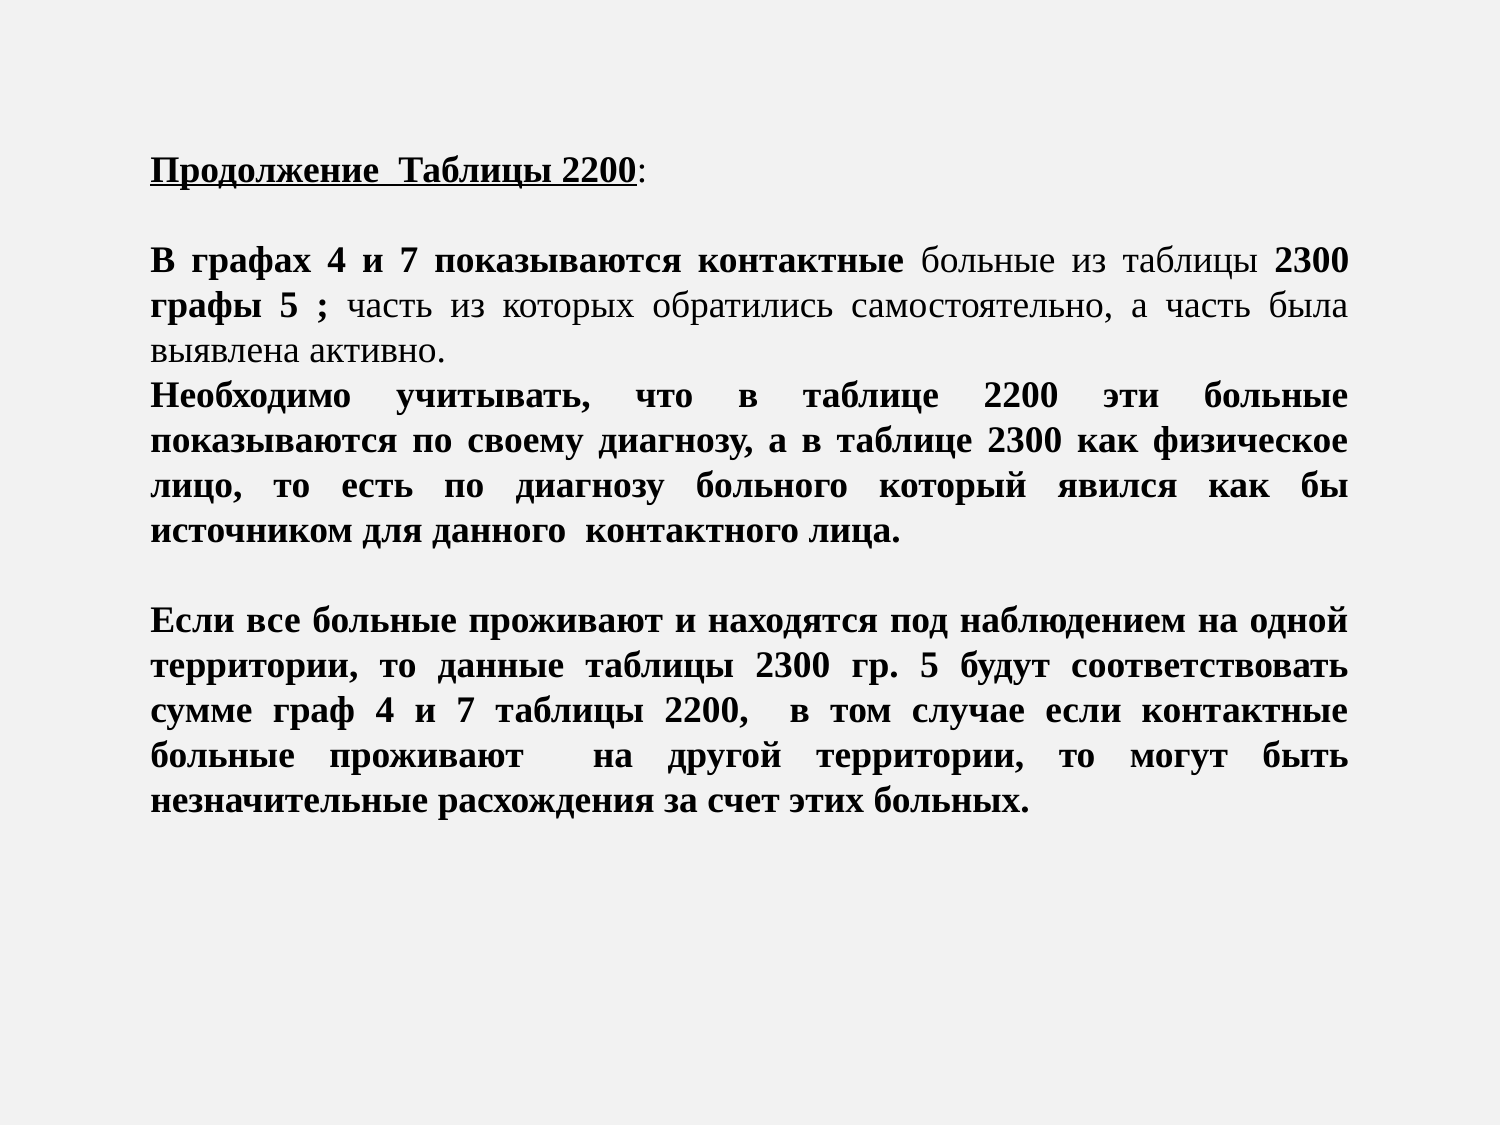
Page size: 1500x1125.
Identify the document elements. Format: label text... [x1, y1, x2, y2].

text_box Продолжение Таблицы 2200: В графах 4 и 7 показываются контактные больные из таблицы 2300 графы 5 ; часть из которых обратились самостоятельно, а часть была выявлена активно. Необходимо учитывать, что в таблице 2200 эти больные показываются по своему диагнозу, а в таблице 2300 как физическое лицо, то есть по диагнозу больного который явился как бы источником для данного контактного лица. Если все больные проживают и находятся под наблюдением на одной территории, то данные таблицы 2300 гр. 5 будут соответствовать сумме граф 4 и 7 таблицы 2200, в том случае если контактные больные проживают на другой территории, то могут быть незначительные расхождения за счет этих больных. [135, 137, 1365, 872]
